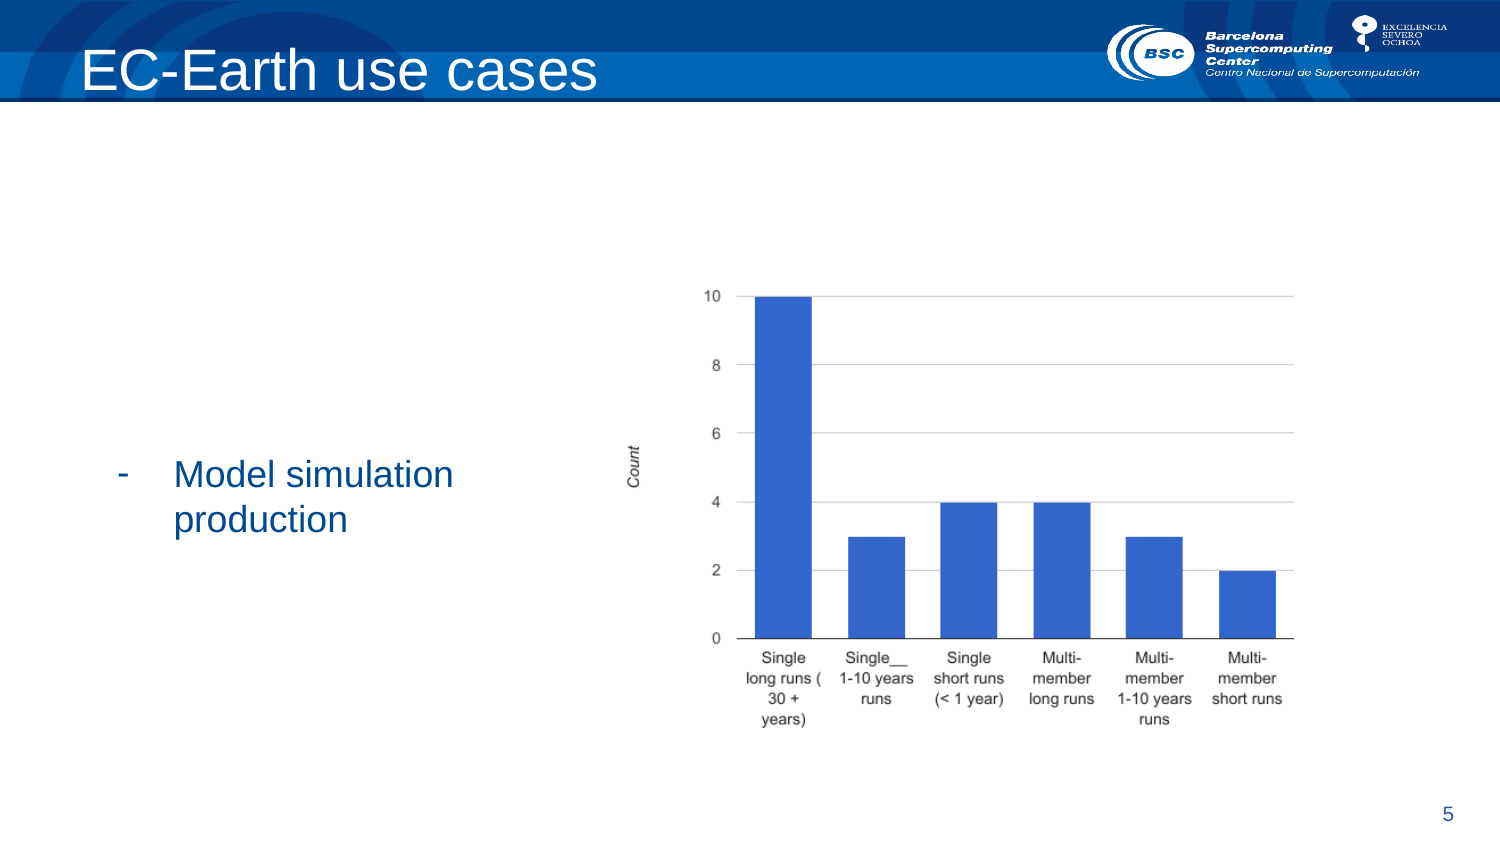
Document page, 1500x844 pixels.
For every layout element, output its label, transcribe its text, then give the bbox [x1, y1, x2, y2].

picture [565, 188, 1466, 746]
picture [0, 0, 1500, 102]
title EC-Earth use cases [65, 17, 1081, 102]
text_box Model simulation production [83, 284, 499, 706]
